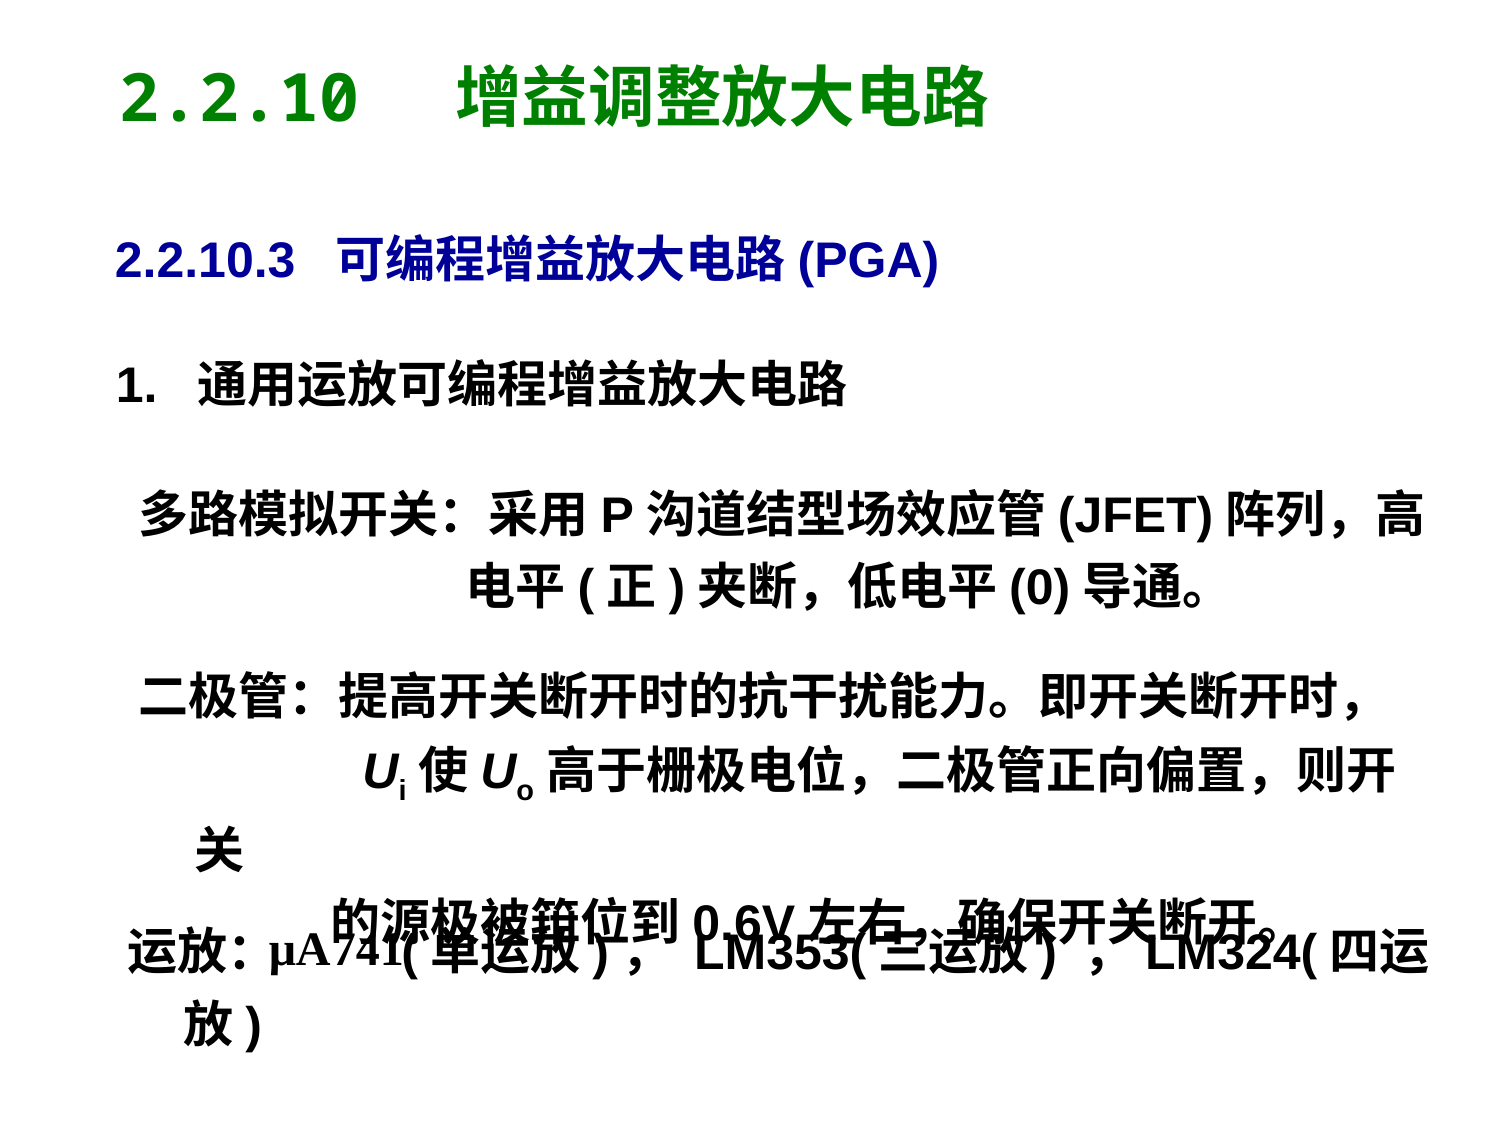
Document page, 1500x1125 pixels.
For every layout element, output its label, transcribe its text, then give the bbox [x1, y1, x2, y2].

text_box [111, 900, 1500, 982]
text_box 2.2.10 增益调整放大电路 [104, 30, 1463, 150]
text_box 二极管：提高开关断开时的抗干扰能力。即开关断开时， Ui使Uo高于栅极电位，二极管正向偏置，则开关 的源极被箝位到0.6V左右，确保开关断开。 [123, 645, 1447, 899]
text_box 1. 通用运放可编程增益放大电路 [100, 333, 1365, 421]
text_box 2.2.10.3 可编程增益放大电路(PGA) [100, 207, 1459, 327]
text_box 多路模拟开关：采用P沟道结型场效应管(JFET)阵列，高 电平(正)夹断，低电平(0)导通。 [123, 462, 1471, 622]
